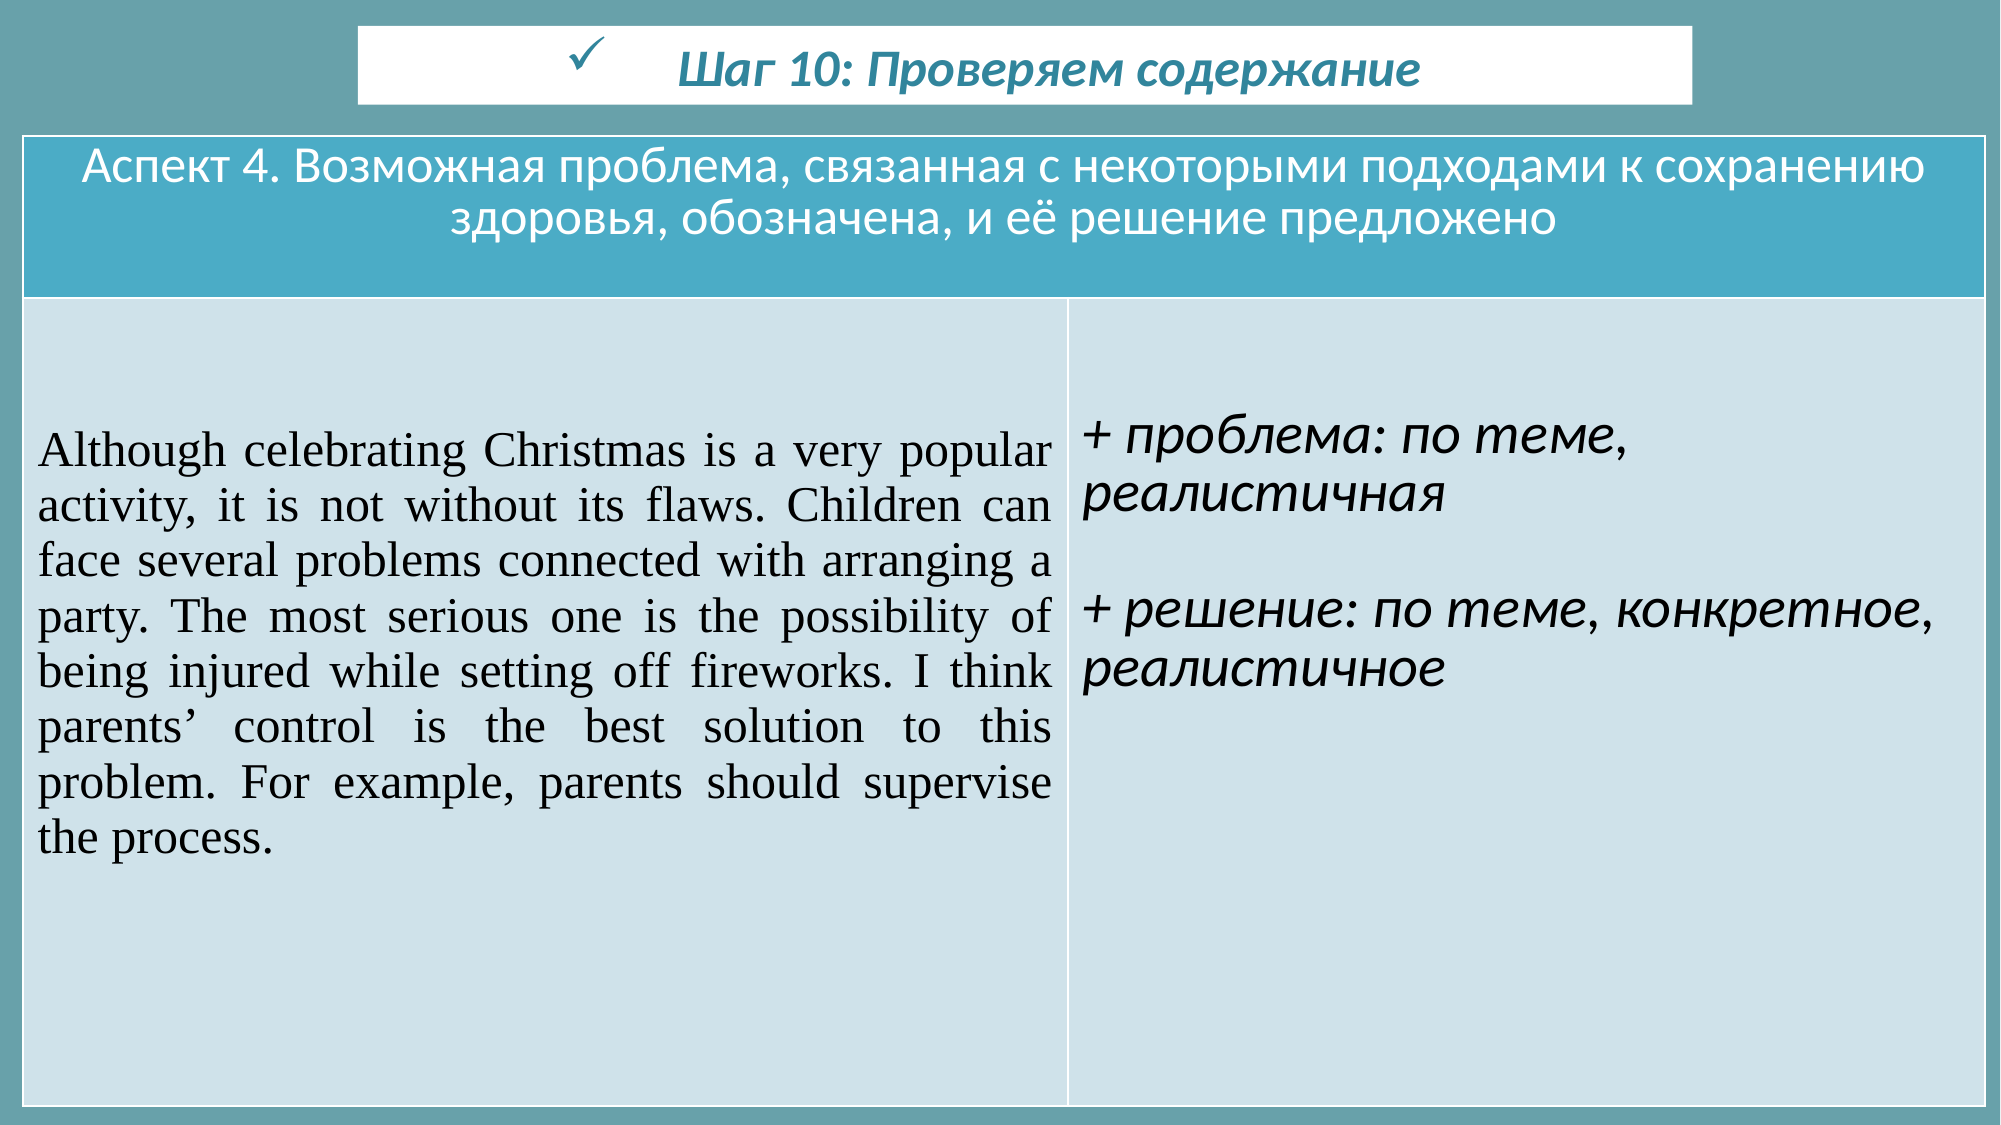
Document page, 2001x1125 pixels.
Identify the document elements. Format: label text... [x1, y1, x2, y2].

picture [0, 0, 2001, 1125]
table_header Аспект 4. Возможная проблема, связанная с некоторыми подходами к сохранению здоровья, обозначена, и её решение предложено [24, 137, 1984, 297]
text_box Шаг 10: Проверяем содержание [357, 25, 1693, 105]
table_cell + проблема: по теме, реалистичная + решение: по теме, конкретное, реалистичное [1069, 299, 1984, 1105]
table_cell Although celebrating Christmas is a very popular activity, it is not without its flaws. Children can face several problems connected with arranging a party. The most serious one is the possibility of being injured while setting off fireworks. I think parents’ control is the best solution to this problem. For example, parents should supervise the process. [24, 299, 1067, 1105]
